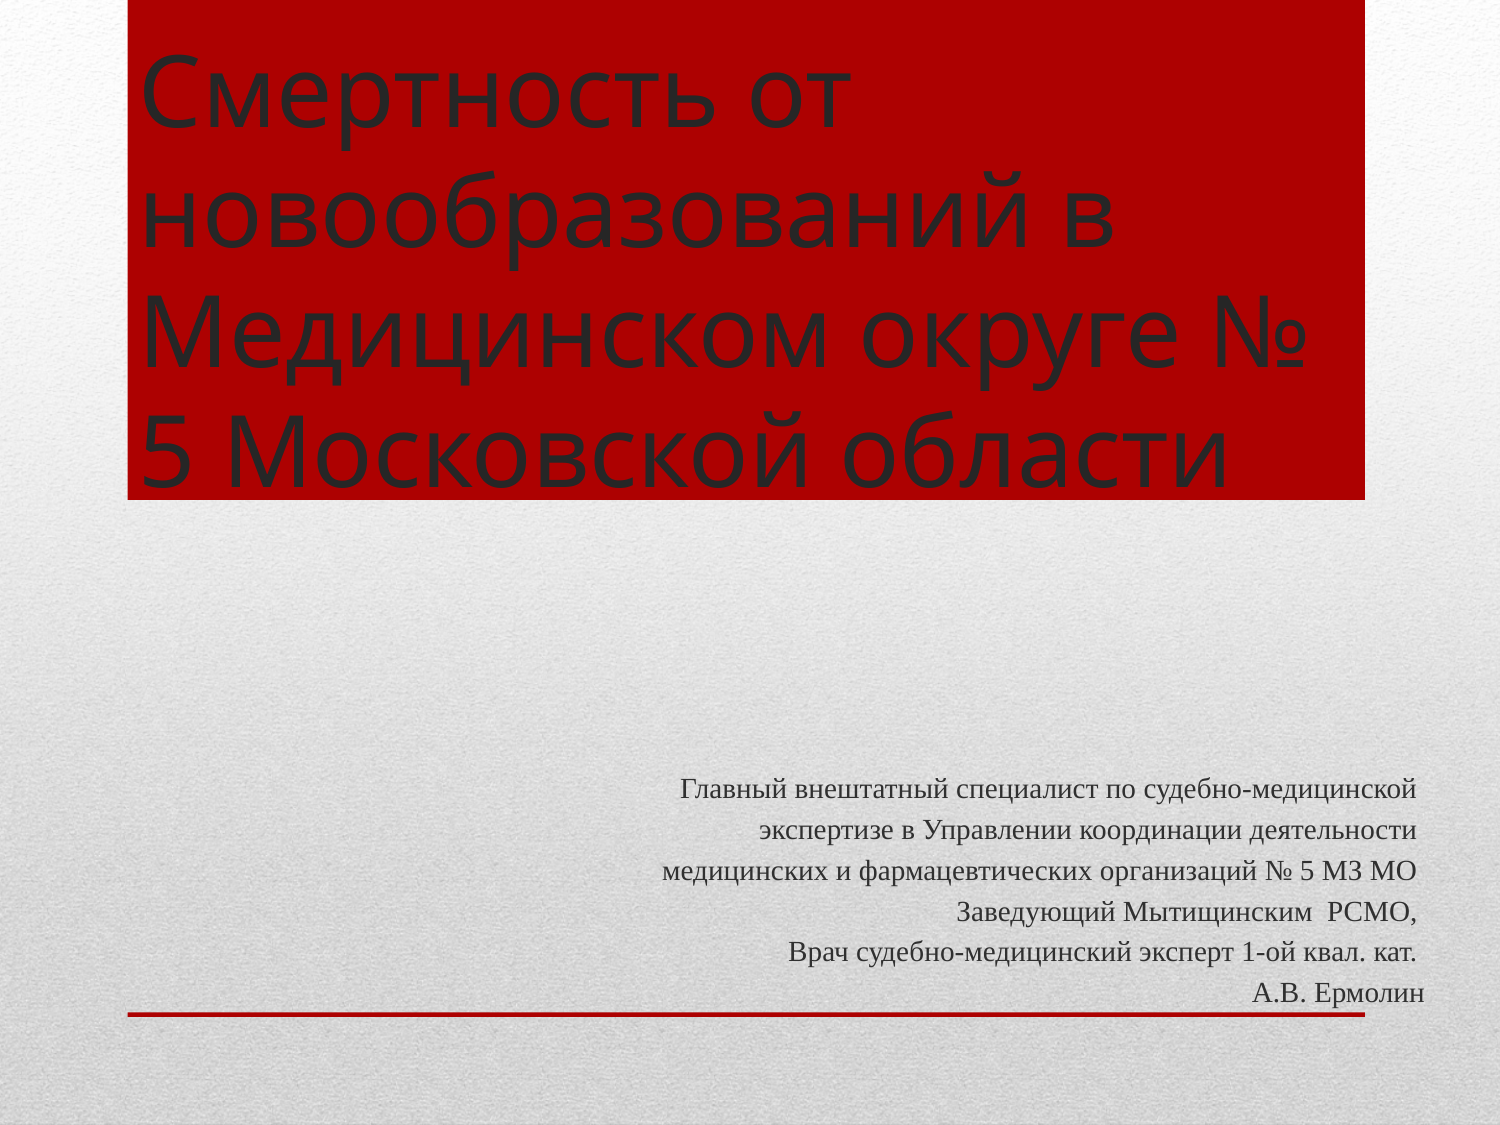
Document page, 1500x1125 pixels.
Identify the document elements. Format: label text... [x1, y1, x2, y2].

title Смертность от новообразований в Медицинском округе № 5 Московской области [123, 66, 1399, 516]
subtitle Главный внештатный специалист по судебно-медицинской экспертизе в Управлении координации деятельности медицинских и фармацевтических организаций № 5 МЗ МО Заведующий Мытищинским РСМО, Врач судебно-медицинский эксперт 1-ой квал. кат. А.В. Ермолин [339, 762, 1440, 977]
